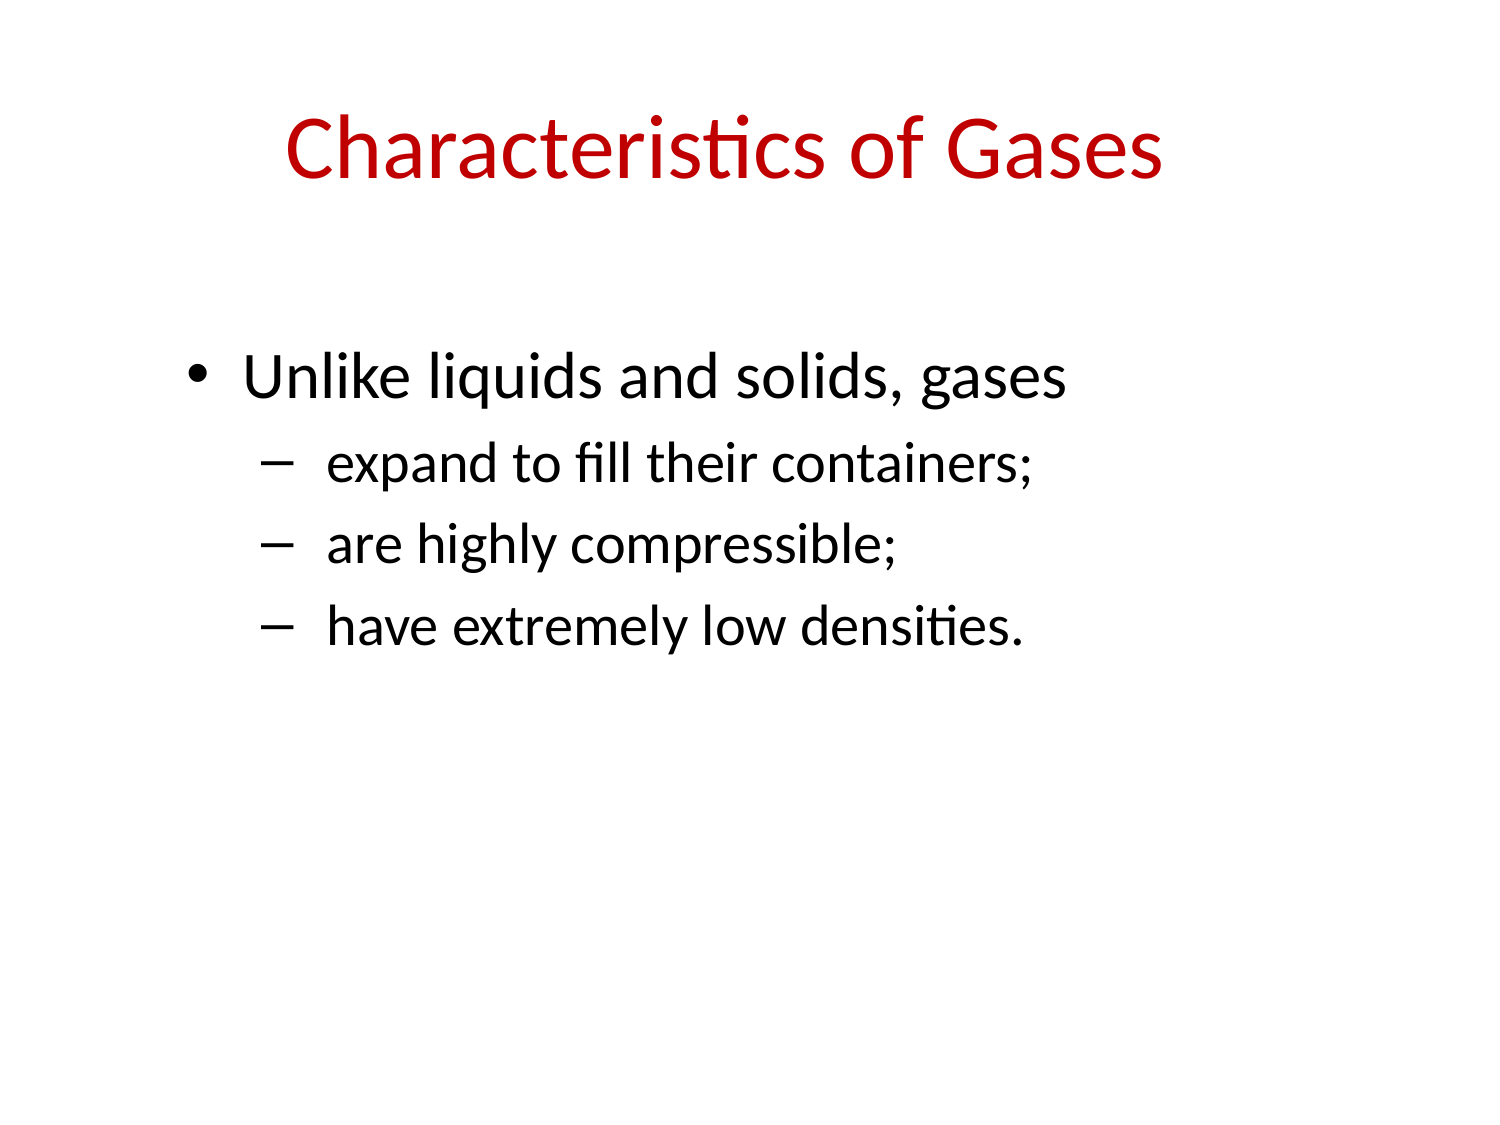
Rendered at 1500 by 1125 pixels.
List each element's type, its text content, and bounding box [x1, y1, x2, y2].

text_box Unlike liquids and solids, gases expand to fill their containers; are highly compressible; have extremely low densities. [171, 324, 1294, 1000]
text_box Characteristics of Gases [88, 79, 1364, 268]
